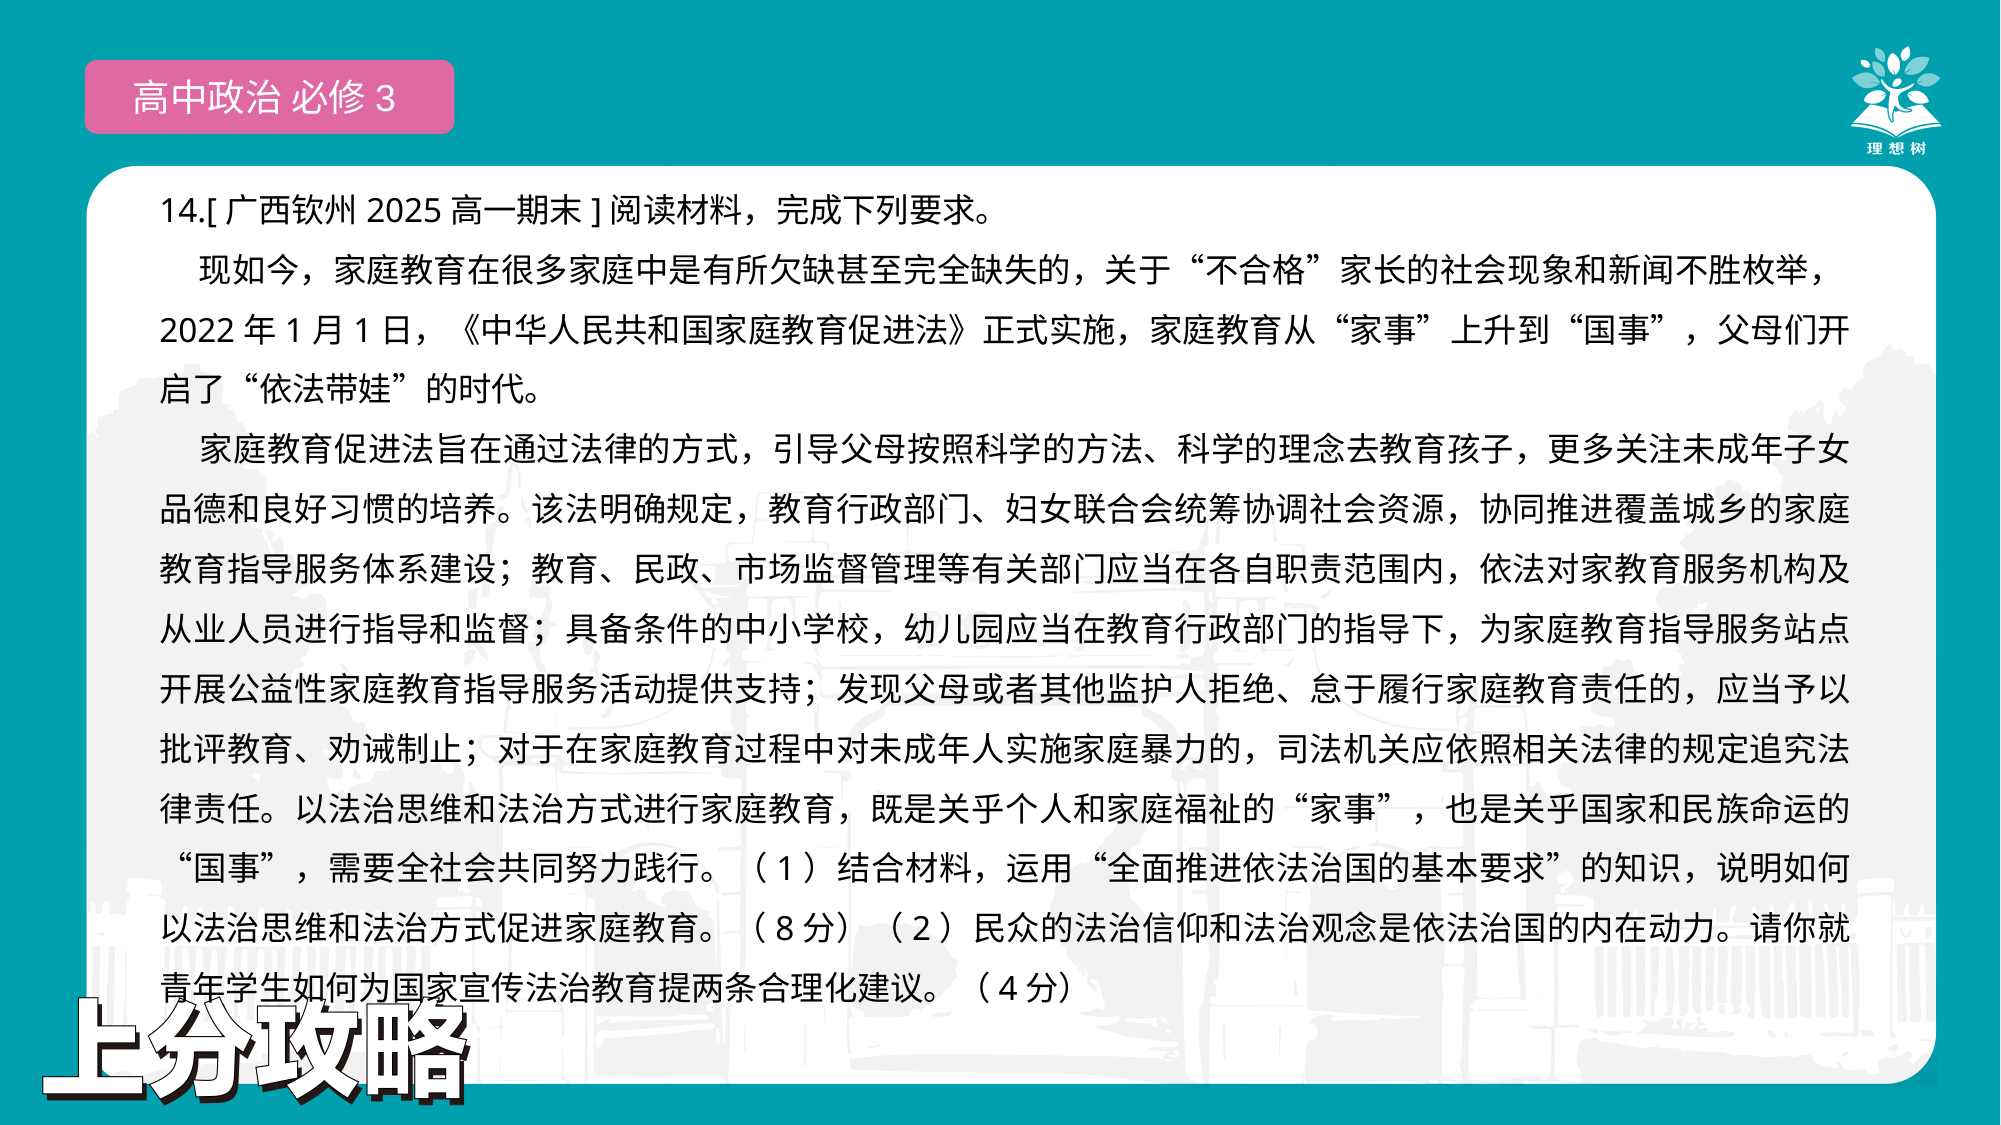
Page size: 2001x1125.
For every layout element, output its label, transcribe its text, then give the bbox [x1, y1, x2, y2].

picture [0, 0, 2001, 1125]
text_box 高中政治 必修3 [83, 58, 456, 135]
text_box 14.[广西钦州2025高一期末]阅读材料，完成下列要求。 现如今，家庭教育在很多家庭中是有所欠缺甚至完全缺失的，关于“不合格”家长的社会现象和新闻不胜枚举，2022年1月1日，《中华人民共和国家庭教育促进法》正式实施，家庭教育从“家事”上升到“国事”，父母们开启了“依法带娃”的时代。 家庭教育促进法旨在通过法律的方式，引导父母按照科学的方法、科学的理念去教育孩子，更多关注未成年子女品德和良好习惯的培养。该法明确规定，教育行政部门、妇女联合会统筹协调社会资源，协同推进覆盖城乡的家庭教育指导服务体系建设；教育、民政、市场监督管理等有关部门应当在各自职责范围内，依法对家教育服务机构及从业人员进行指导和监督；具备条件的中小学校，幼儿园应当在教育行政部门的指导下，为家庭教育指导服务站点开展公益性家庭教育指导服务活动提供支持；发现父母或者其他监护人拒绝、怠于履行家庭教育责任的，应当予以批评教育、劝诫制止；对于在家庭教育过程中对未成年人实施家庭暴力的，司法机关应依照相关法律的规定追究法律责任。以法治思维和法治方式进行家庭教育，既是关乎个人和家庭福祉的“家事”，也是关乎国家和民族命运的“国事”，需要全社会共同努力践行。（1）结合材料，运用“全面推进依法治国的基本要求”的知识，说明如何以法治思维和法治方式促进家庭教育。（8分）（2）民众的法治信仰和法治观念是依法治国的内在动力。请你就青年学生如何为国家宣传法治教育提两条合理化建议。（4分） [144, 161, 1866, 770]
